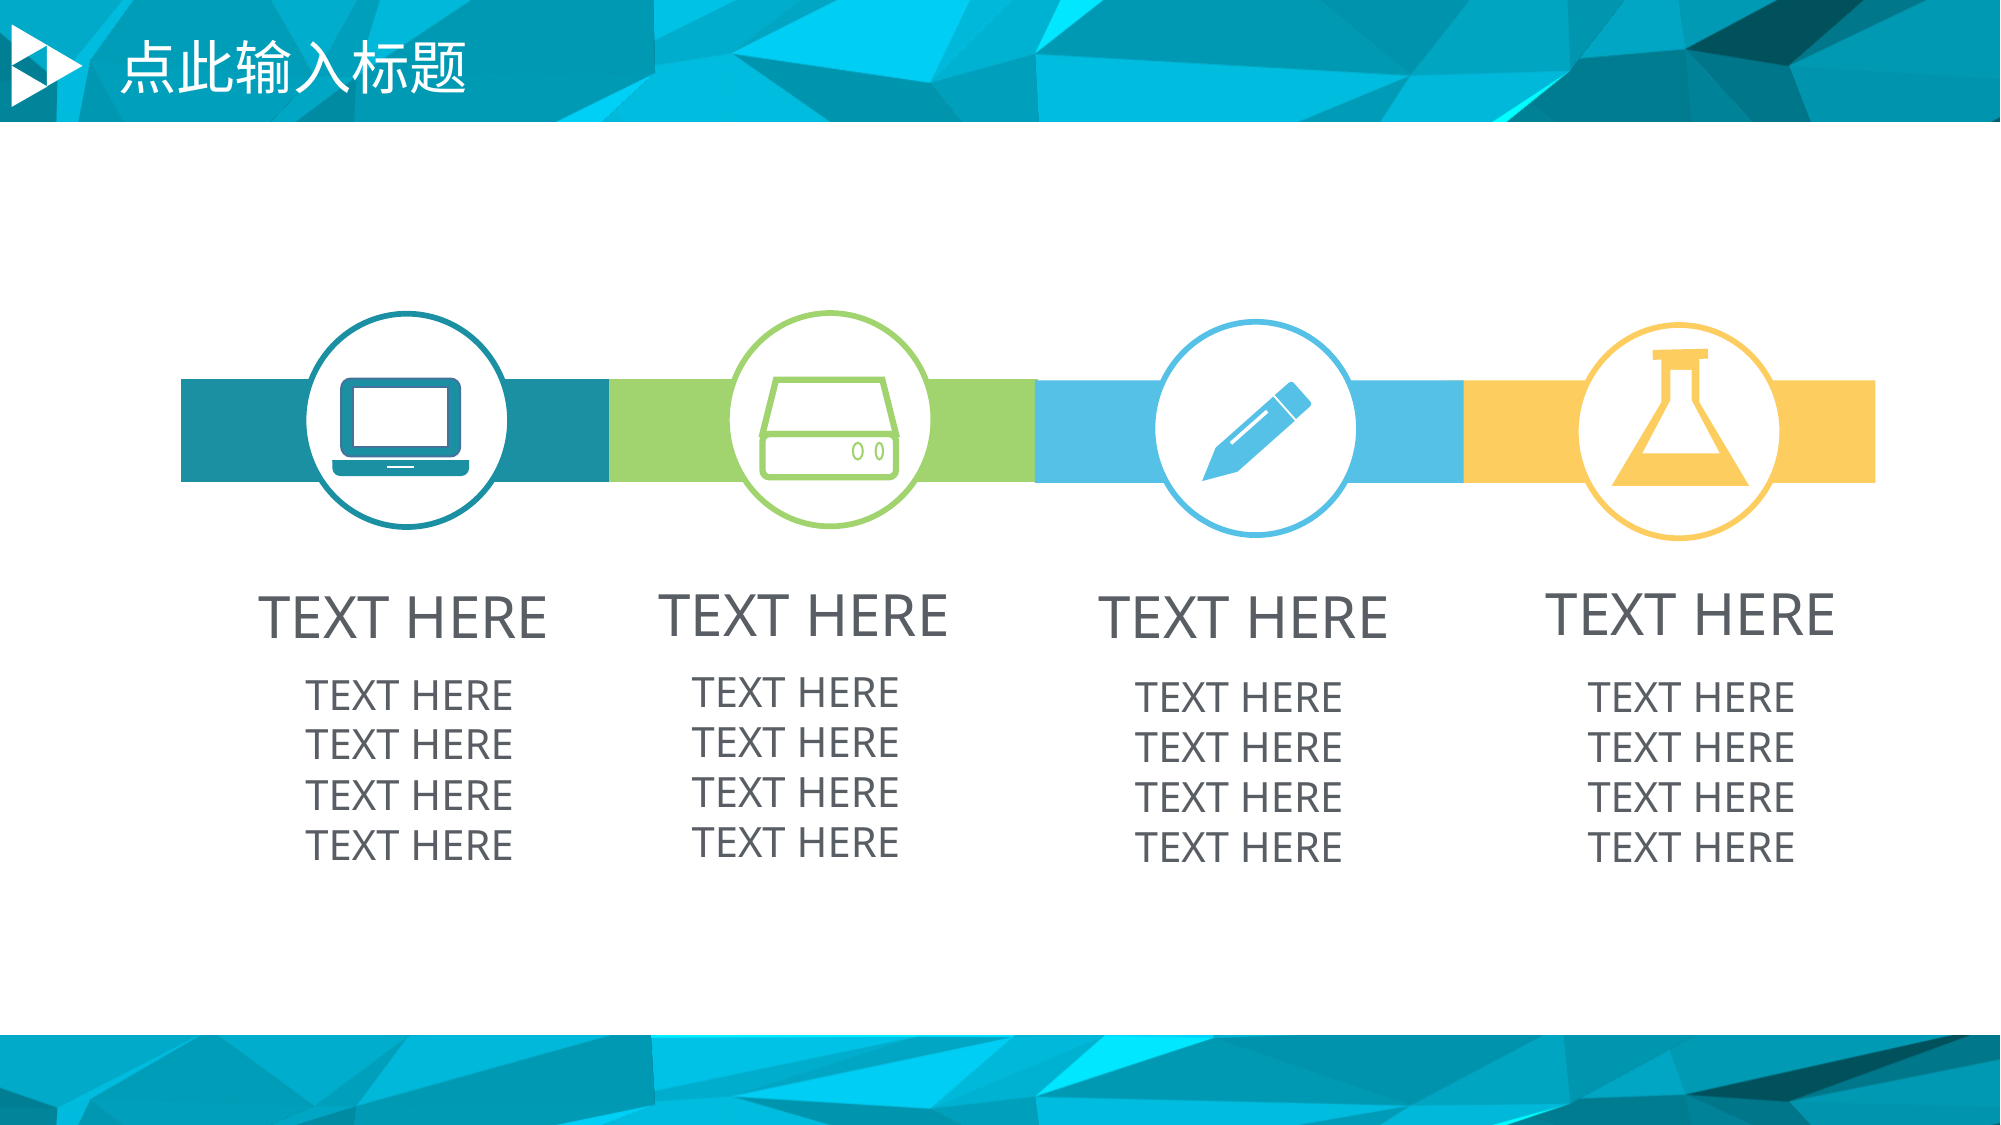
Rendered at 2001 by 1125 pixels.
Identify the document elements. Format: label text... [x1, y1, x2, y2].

text_box TEXT HERE [1531, 570, 1923, 655]
text_box TEXT HERE TEXT HERE TEXT HERE TEXT HERE [676, 658, 971, 924]
picture [0, 0, 2000, 122]
text_box TEXT HERE TEXT HERE TEXT HERE TEXT HERE [290, 660, 585, 926]
text_box TEXT HERE TEXT HERE TEXT HERE TEXT HERE [1120, 663, 1415, 929]
text_box TEXT HERE [1083, 572, 1475, 658]
text_box 点此输入标题 [103, 24, 693, 109]
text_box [181, 313, 1876, 539]
text_box TEXT HERE [243, 572, 635, 658]
text_box TEXT HERE [643, 570, 1035, 655]
picture [0, 1035, 2000, 1125]
text_box TEXT HERE TEXT HERE TEXT HERE TEXT HERE [1572, 663, 1867, 929]
